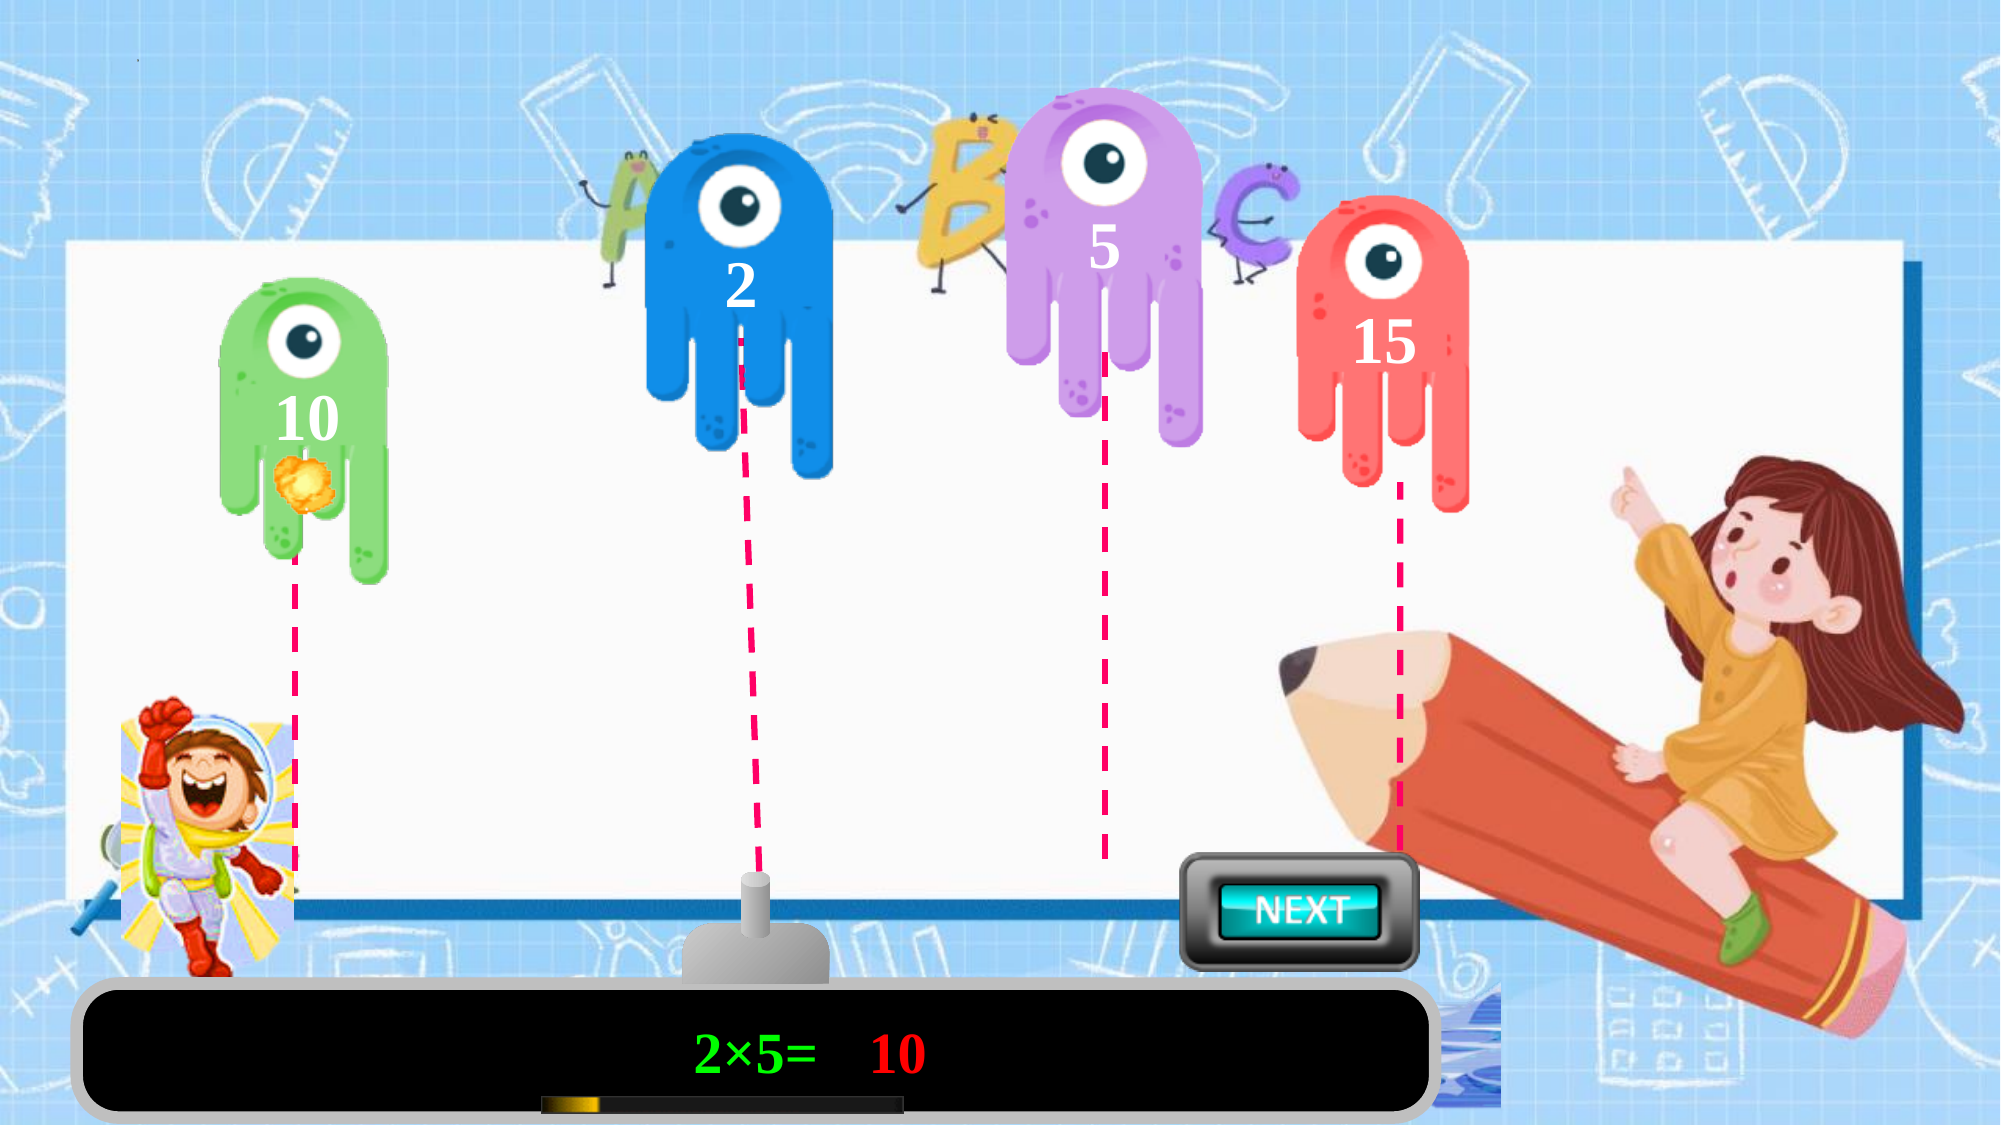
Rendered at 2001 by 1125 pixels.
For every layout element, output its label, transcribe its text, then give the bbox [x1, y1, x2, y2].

text_box 2×5= [75, 982, 1369, 1119]
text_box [741, 483, 760, 871]
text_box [196, 264, 417, 594]
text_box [1268, 189, 1500, 525]
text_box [682, 871, 830, 984]
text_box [635, 118, 841, 483]
picture [0, 0, 2001, 1125]
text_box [994, 77, 1216, 458]
text_box 10 [800, 1007, 995, 1093]
